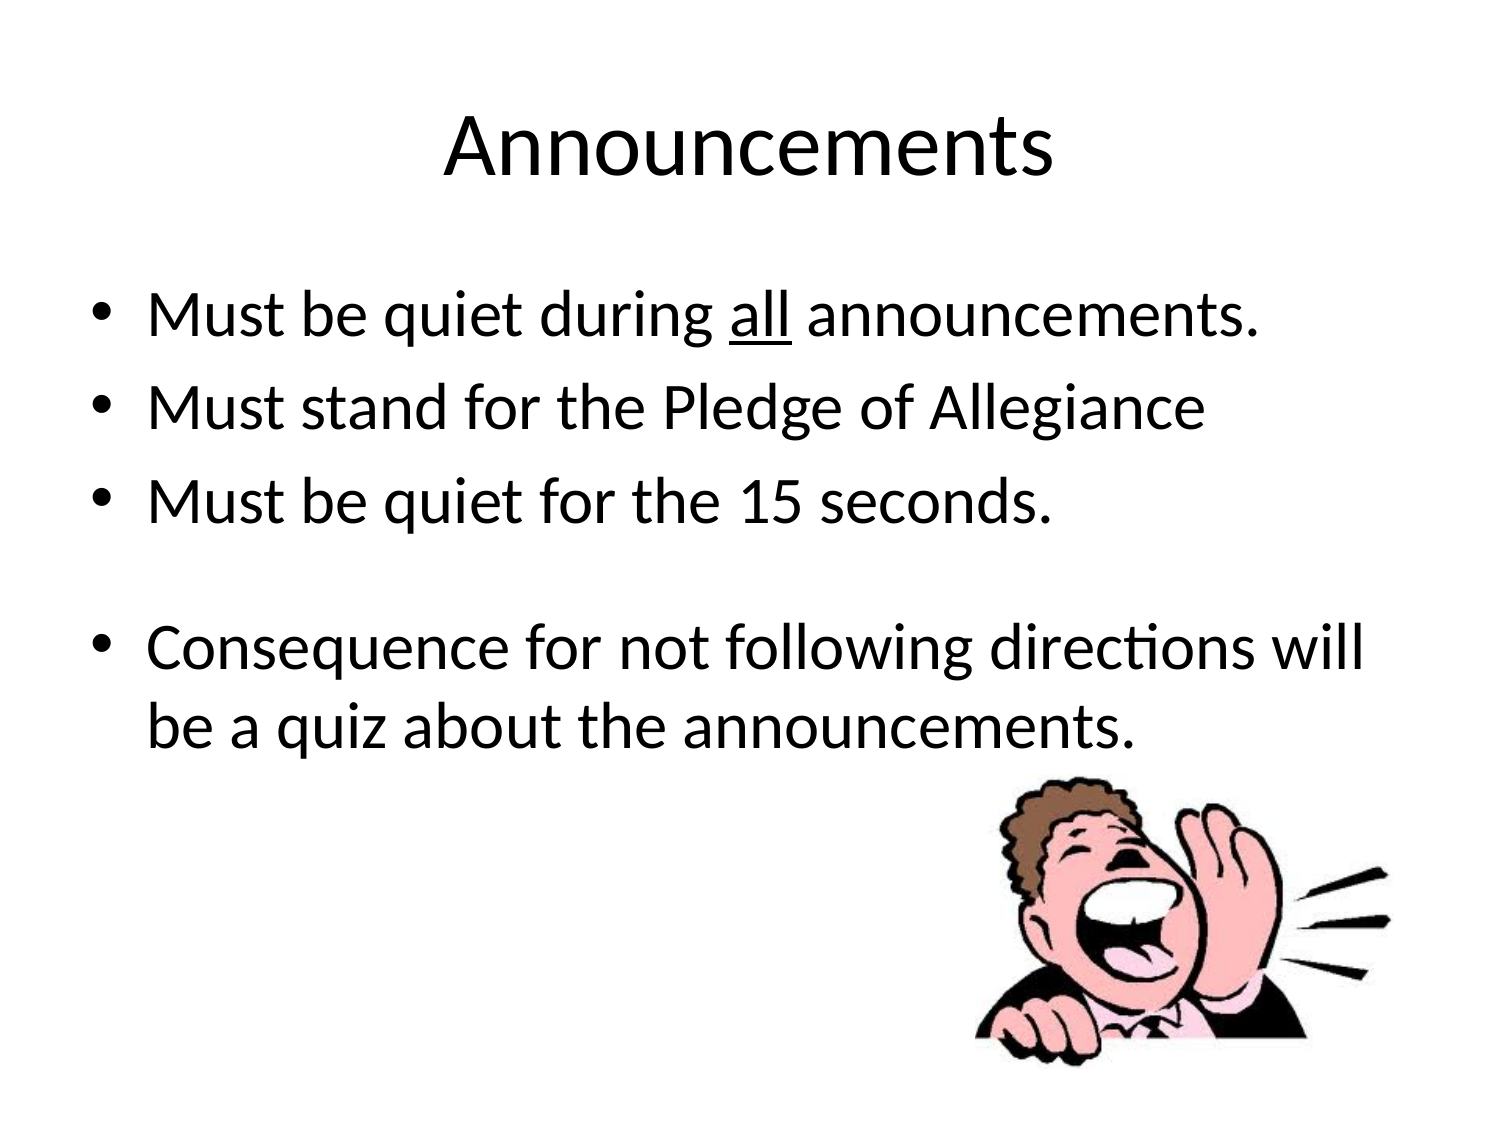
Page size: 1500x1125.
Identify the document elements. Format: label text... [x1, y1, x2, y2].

list Must be quiet during all announcements. Must stand for the Pledge of Allegiance Must be quiet for the 15 seconds. Consequence for not following directions will be a quiz about the announcements. [75, 262, 1425, 863]
picture [974, 774, 1394, 1069]
title Announcements [75, 45, 1425, 233]
